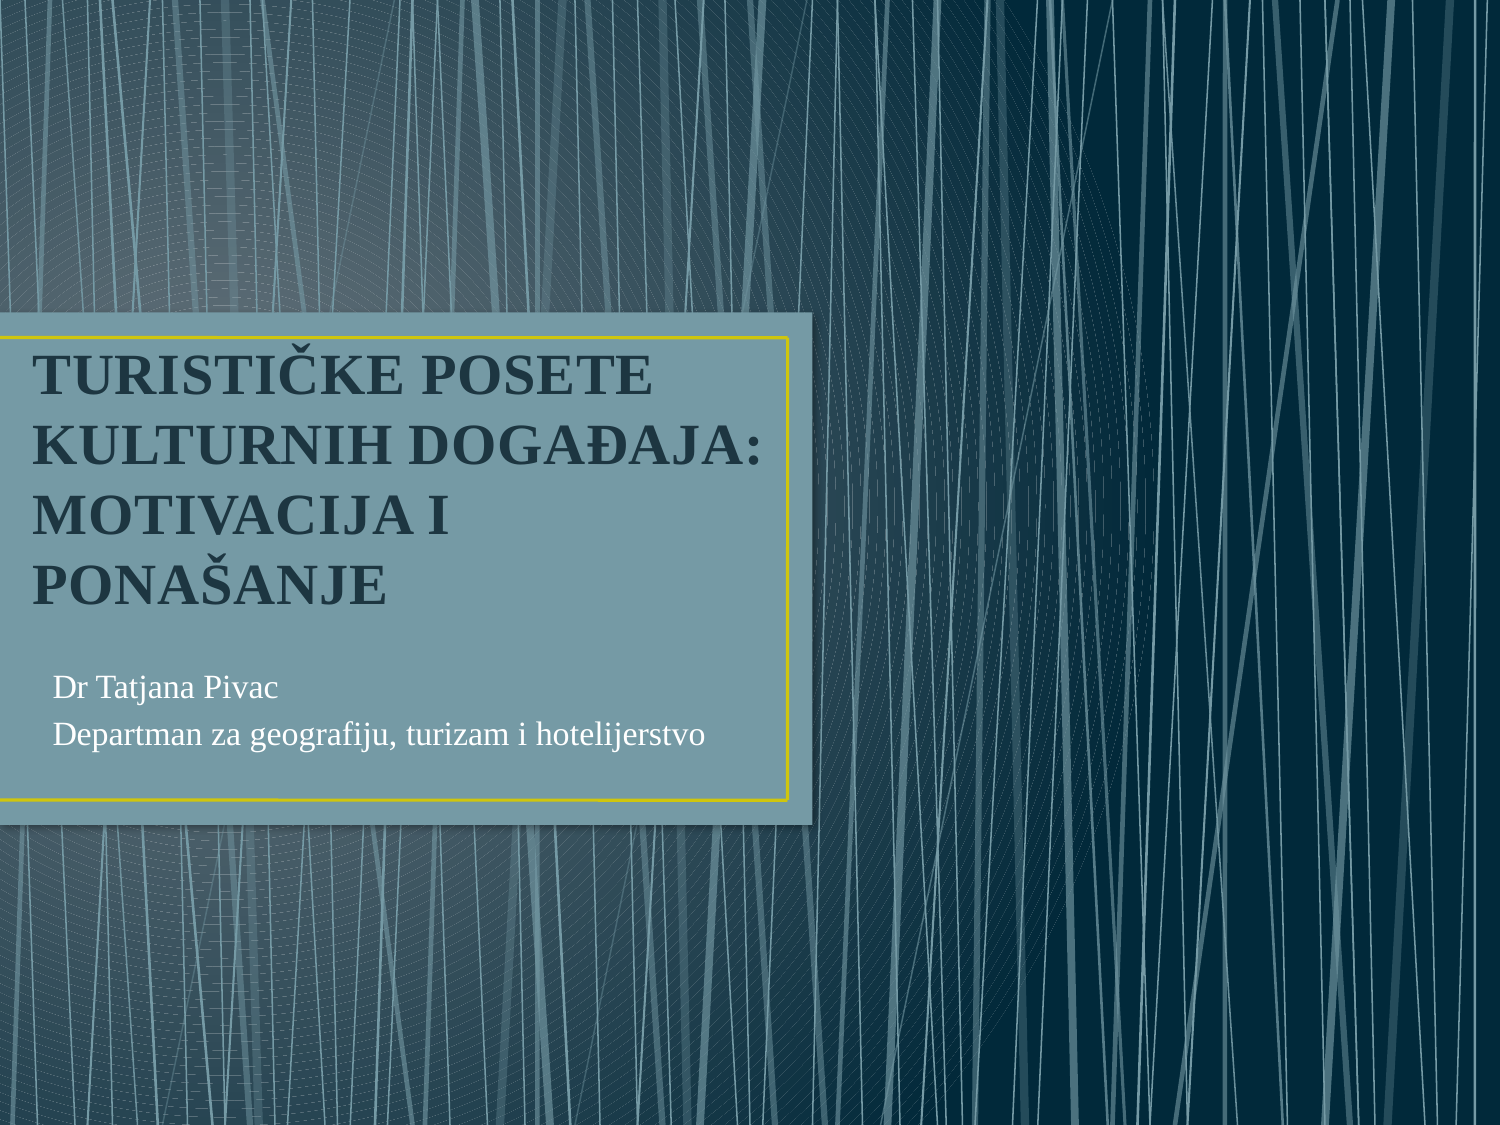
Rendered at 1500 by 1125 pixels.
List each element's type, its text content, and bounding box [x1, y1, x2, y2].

title TURISTIČKE POSETE KULTURNIH DOGAĐAJA: MOTIVACIJA I PONAŠANJE [17, 361, 786, 624]
subtitle Dr Tatjana Pivac Departman za geografiju, turizam i hotelijerstvo [37, 656, 763, 788]
